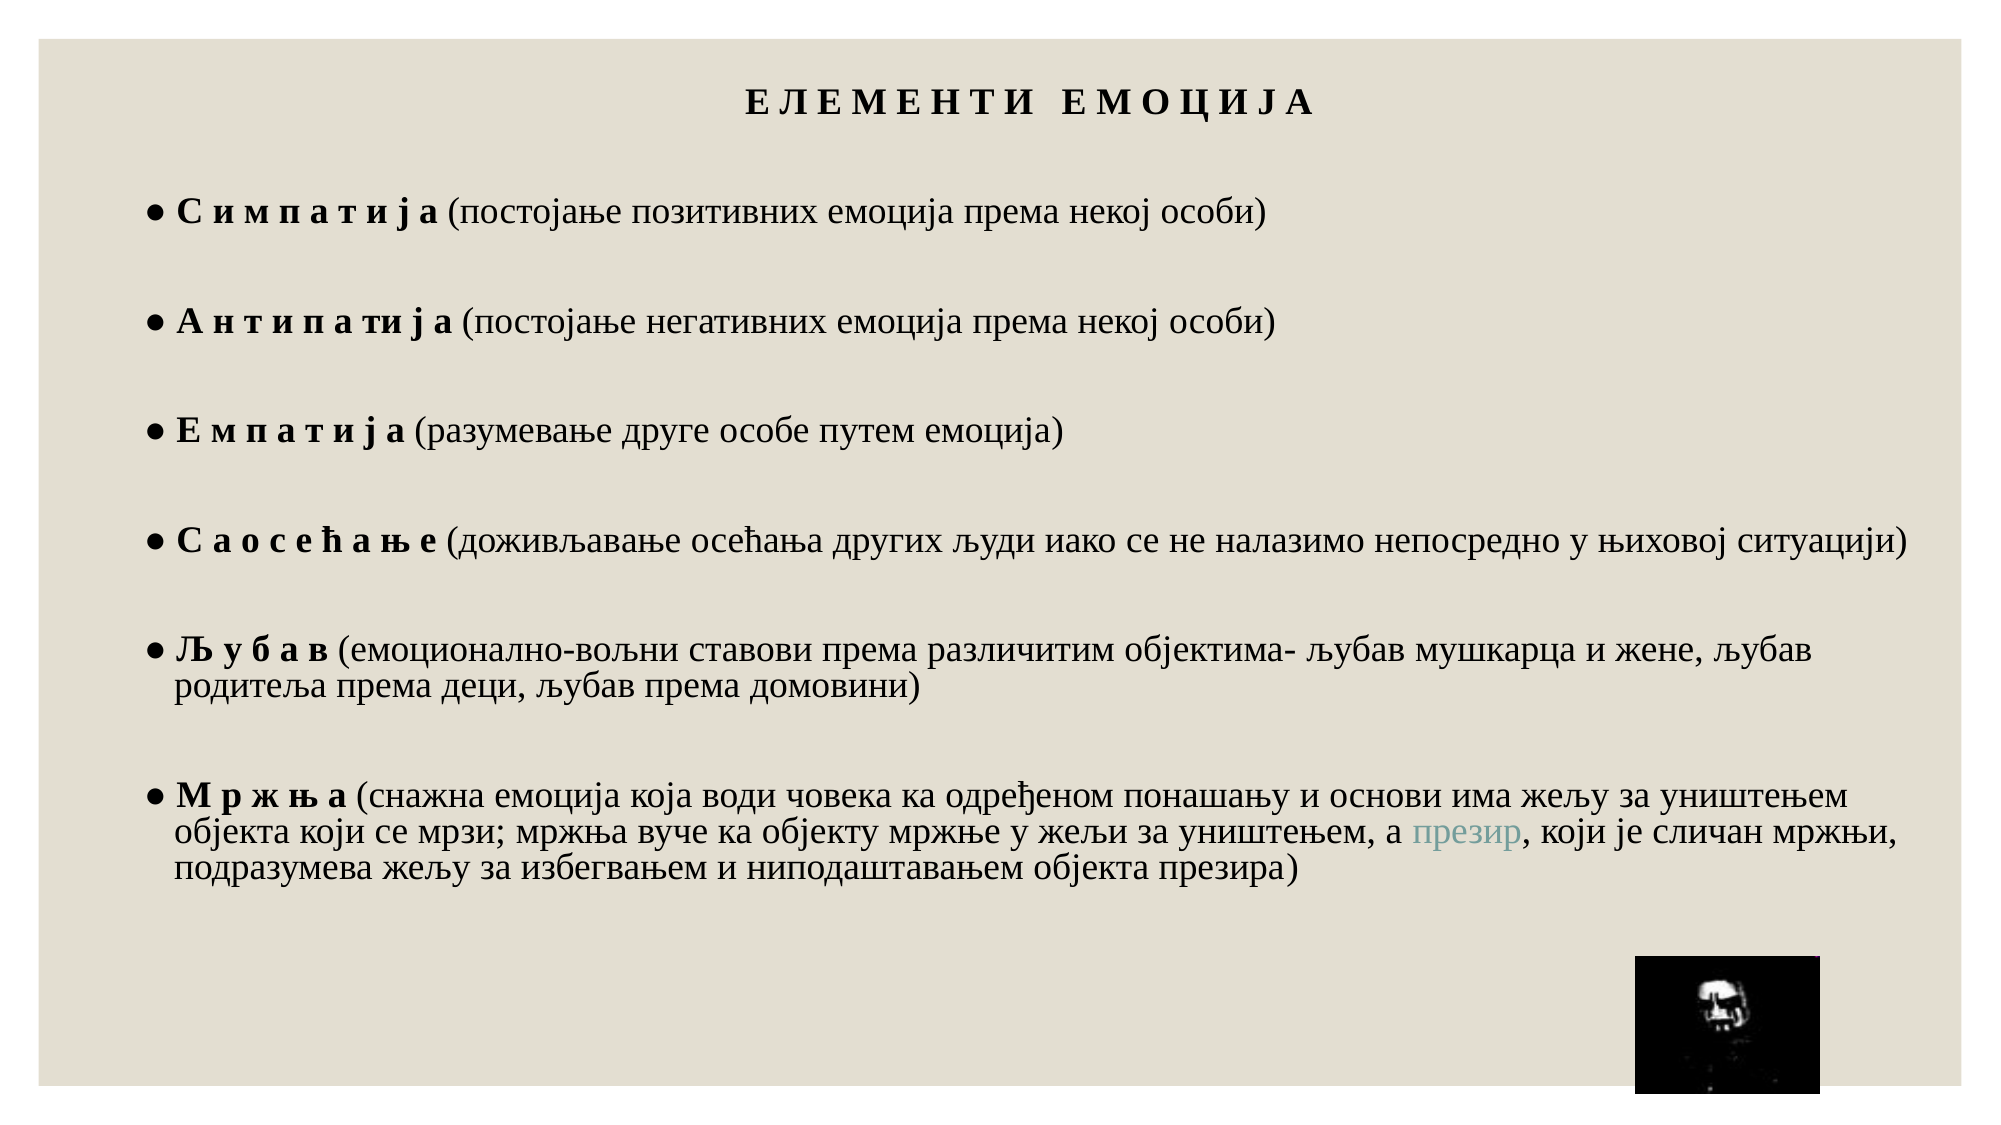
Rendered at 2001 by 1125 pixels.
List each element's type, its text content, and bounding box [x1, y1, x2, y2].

picture [1635, 956, 1820, 1094]
list Е Л Е М Е Н Т И Е М О Ц И Ј А ● С и м п а т и ј а (постојање позитивних емоција према некој особи) ● А н т и п а ти ј а (постојање негативних емоција према некој особи) ● Е м п а т и ј а (разумевање друге особе путем емоција) ● С а о с е ћ а њ е (доживљавање осећања других људи иако се не налазимо непосредно у њиховој ситуацији) ● Љ у б а в (емоционално-вољни ставови према различитим објектима- љубав мушкарца и жене, љубав родитеља према деци, љубав према домовини) ● М р ж њ а (снажна емоција која води човека ка одређеном понашању и основи има жељу за уништењем објекта који се мрзи; мржња вуче ка објекту мржње у жељи за уништењем, а презир, који је сличан мржњи, подразумева жељу за избегвањем и ниподаштавањем објекта презира) [129, 78, 1930, 1041]
